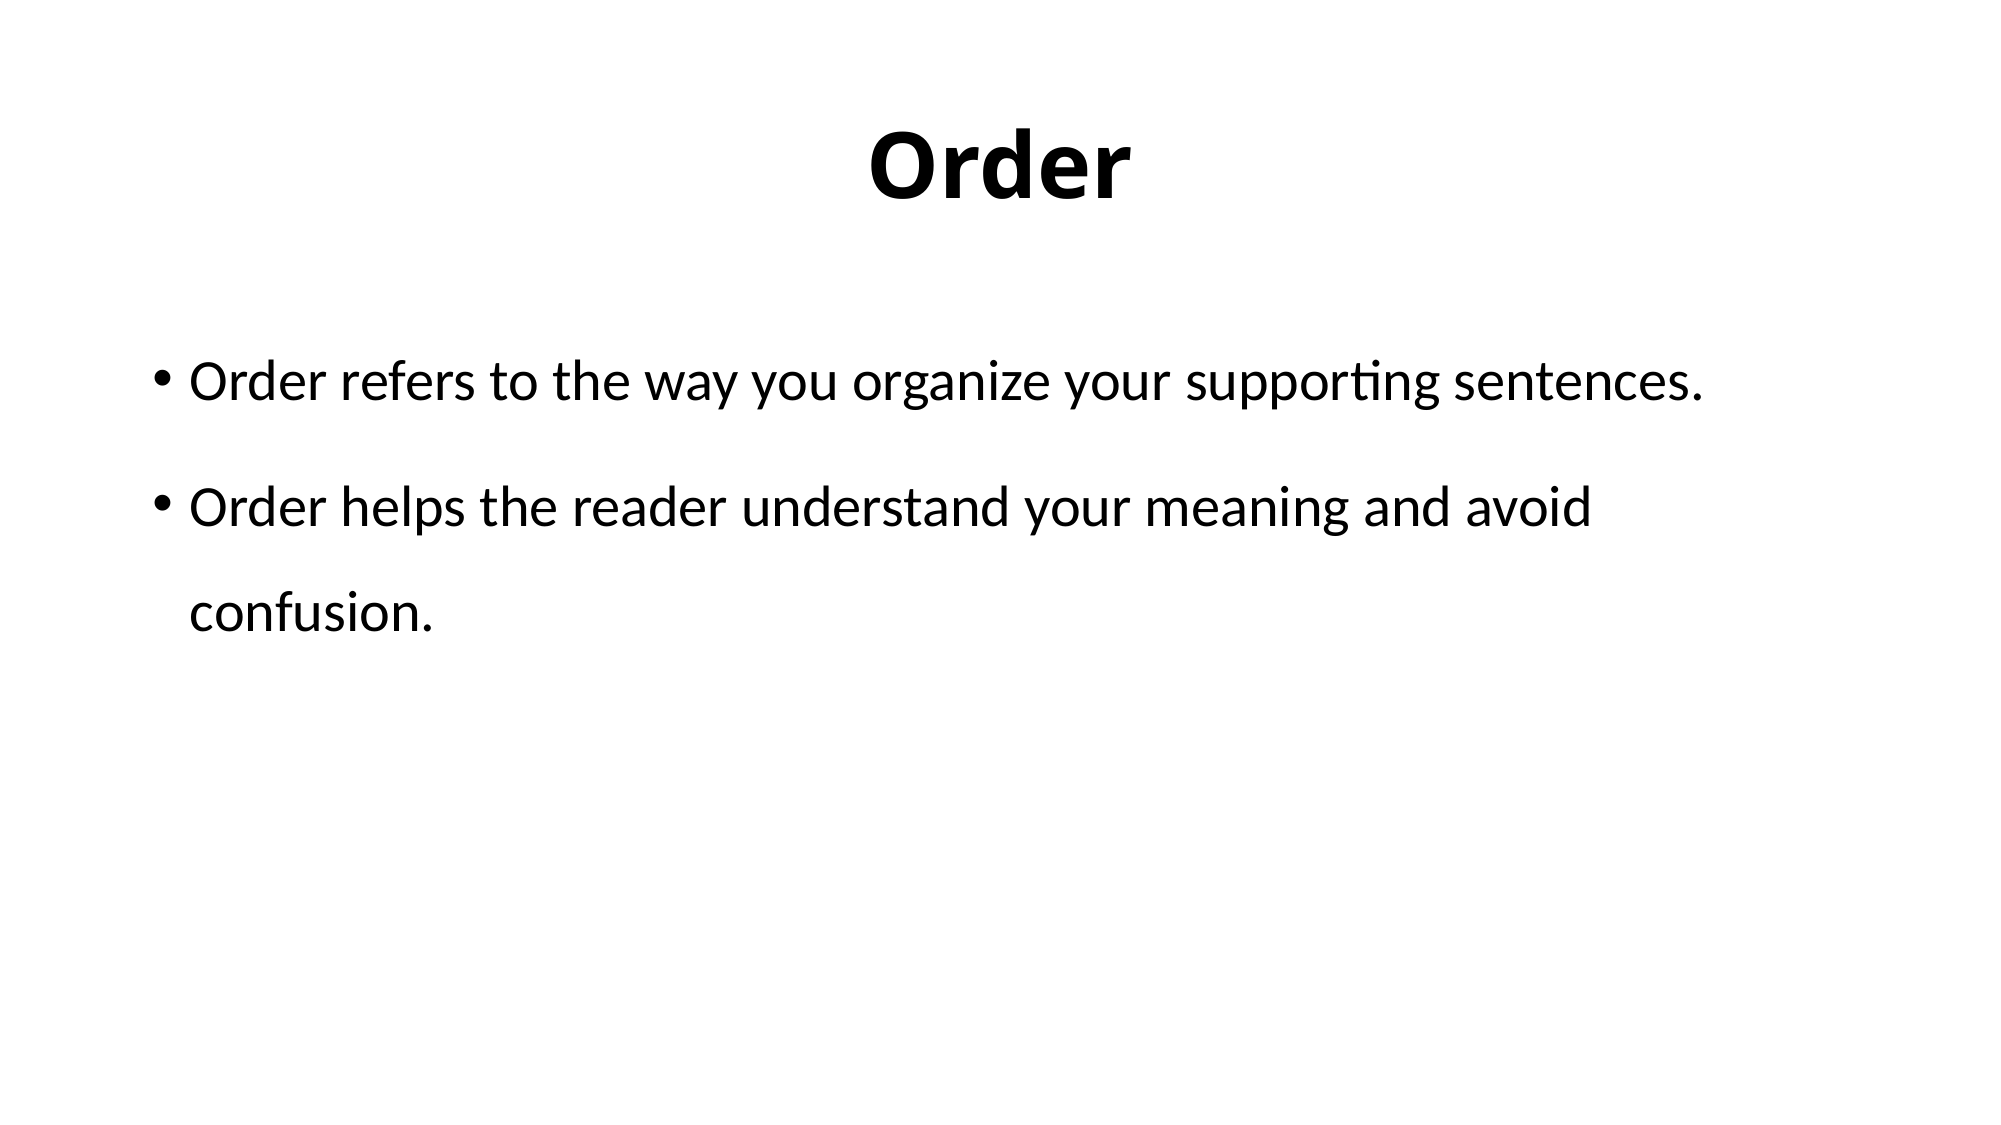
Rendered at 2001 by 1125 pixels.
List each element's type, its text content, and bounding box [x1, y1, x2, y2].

title Order [137, 59, 1863, 278]
list Order refers to the way you organize your supporting sentences. Order helps the reader understand your meaning and avoid confusion. [137, 299, 1863, 1014]
